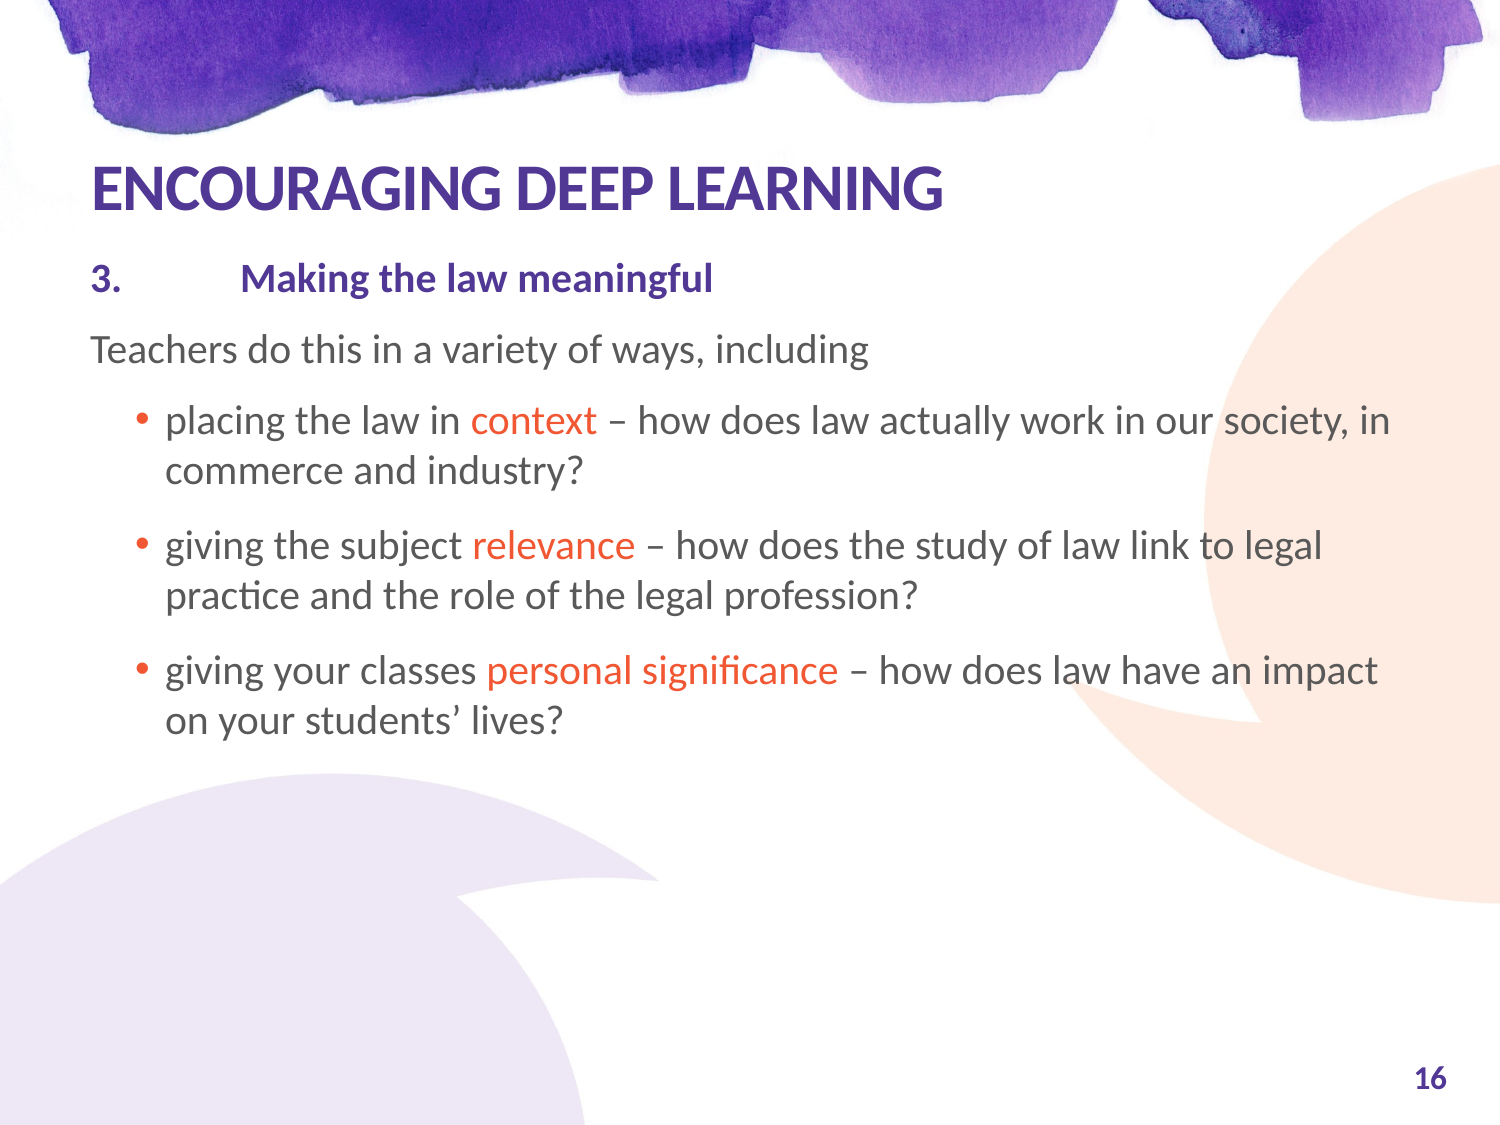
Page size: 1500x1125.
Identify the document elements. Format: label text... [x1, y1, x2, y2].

list 3. Making the law meaningful Teachers do this in a variety of ways, including placing the law in context – how does law actually work in our society, in commerce and industry? giving the subject relevance – how does the study of law link to legal practice and the role of the legal profession? giving your classes personal significance – how does law have an impact on your students’ lives? [75, 243, 1424, 1005]
title Encouraging deep learning [76, 137, 1235, 232]
picture [0, 0, 1500, 1125]
slide_number 16 [1246, 1046, 1462, 1107]
